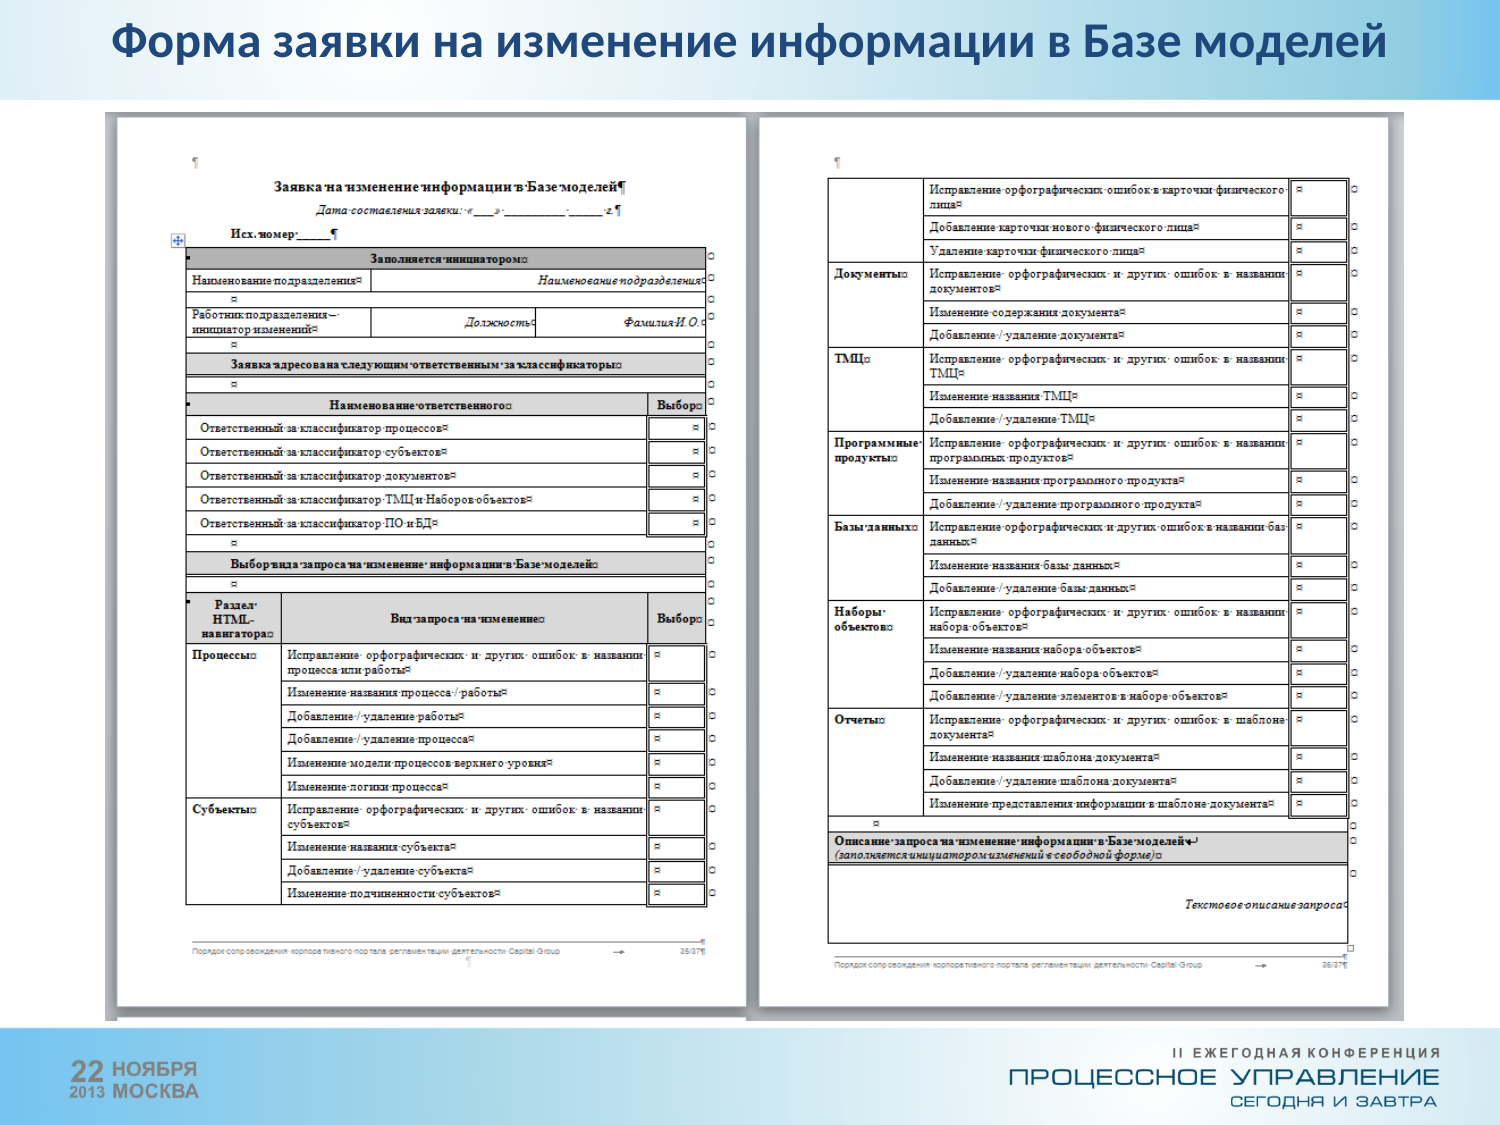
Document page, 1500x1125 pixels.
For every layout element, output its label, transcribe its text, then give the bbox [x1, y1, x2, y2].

picture [0, 0, 1500, 1125]
list Форма заявки на изменение информации в Базе моделей [29, 0, 1471, 102]
